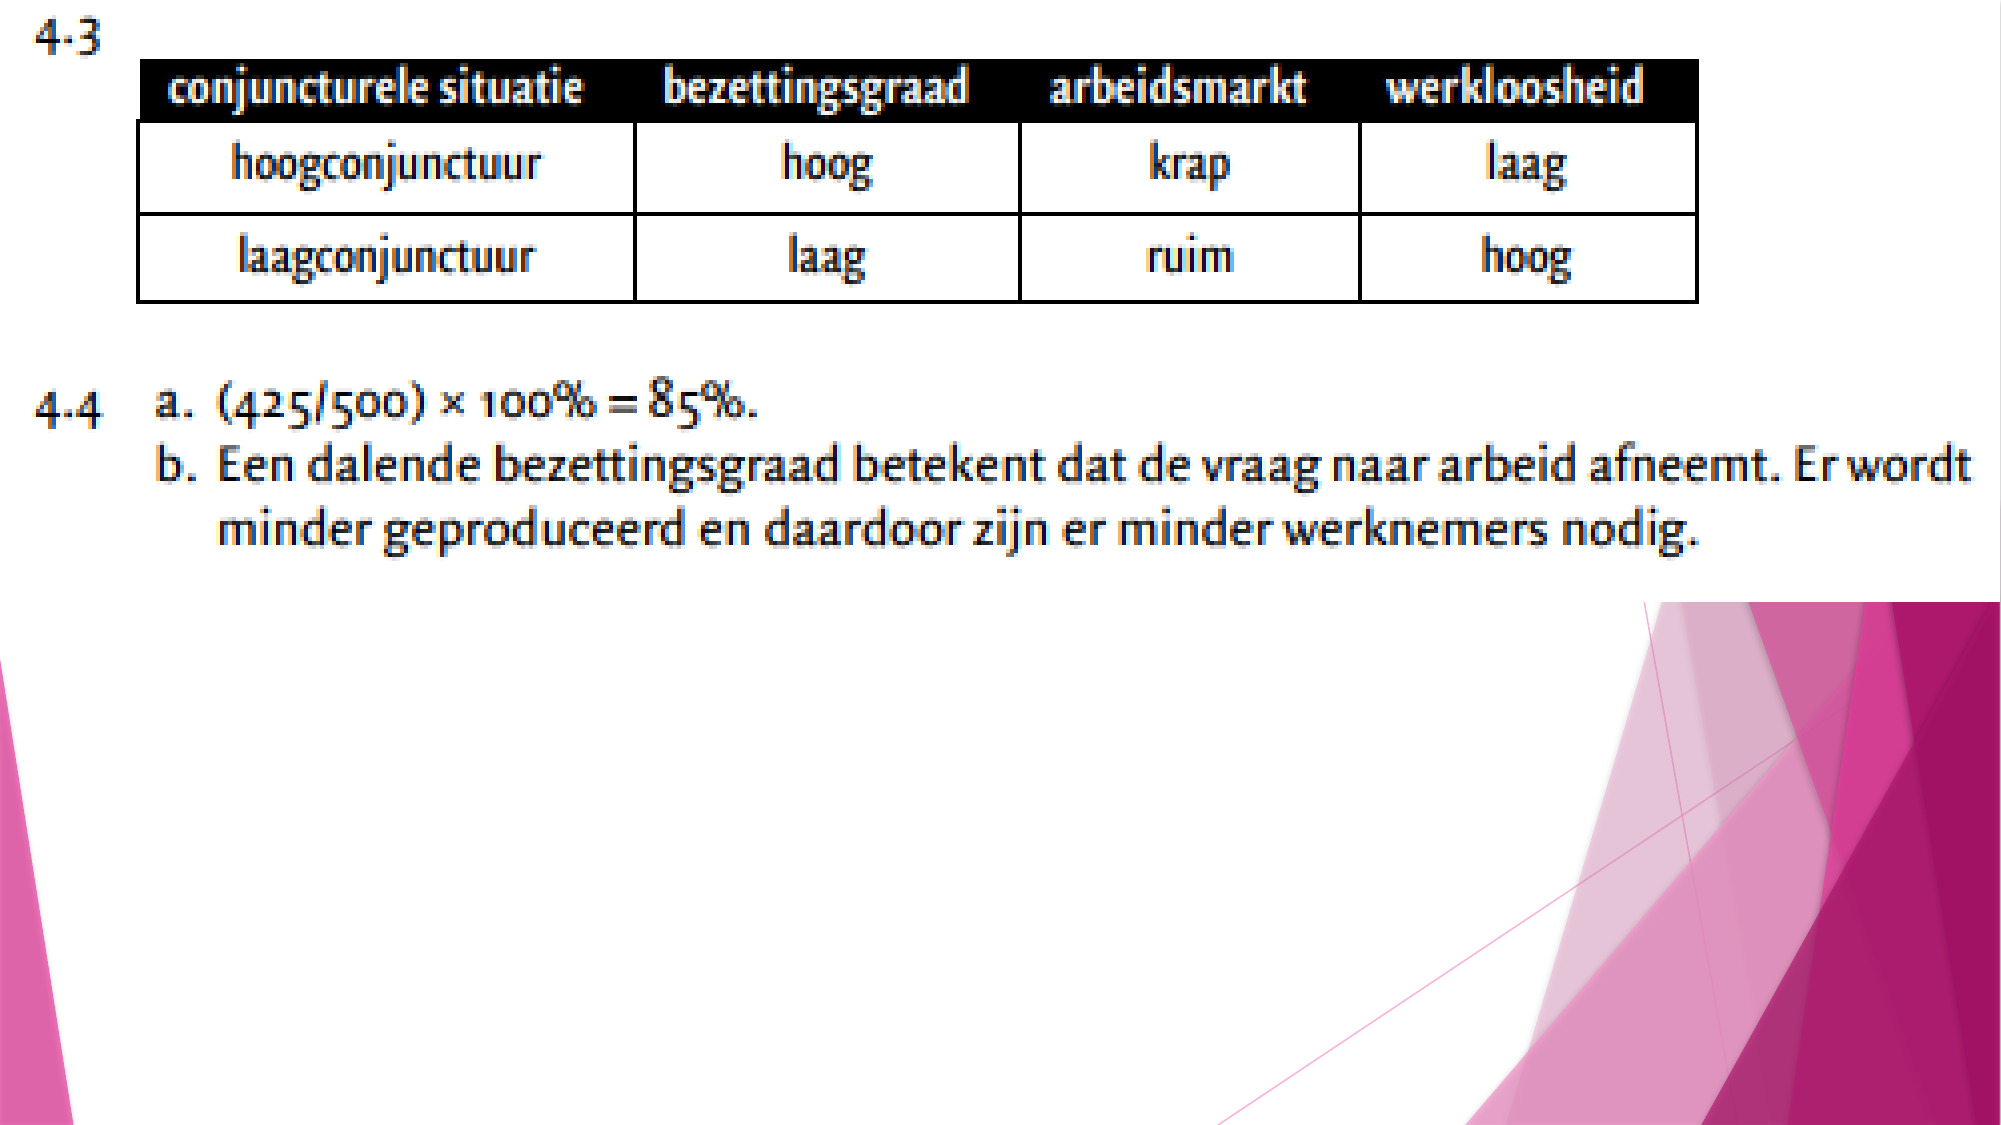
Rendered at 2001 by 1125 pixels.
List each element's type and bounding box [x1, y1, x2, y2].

picture [0, 0, 2000, 602]
